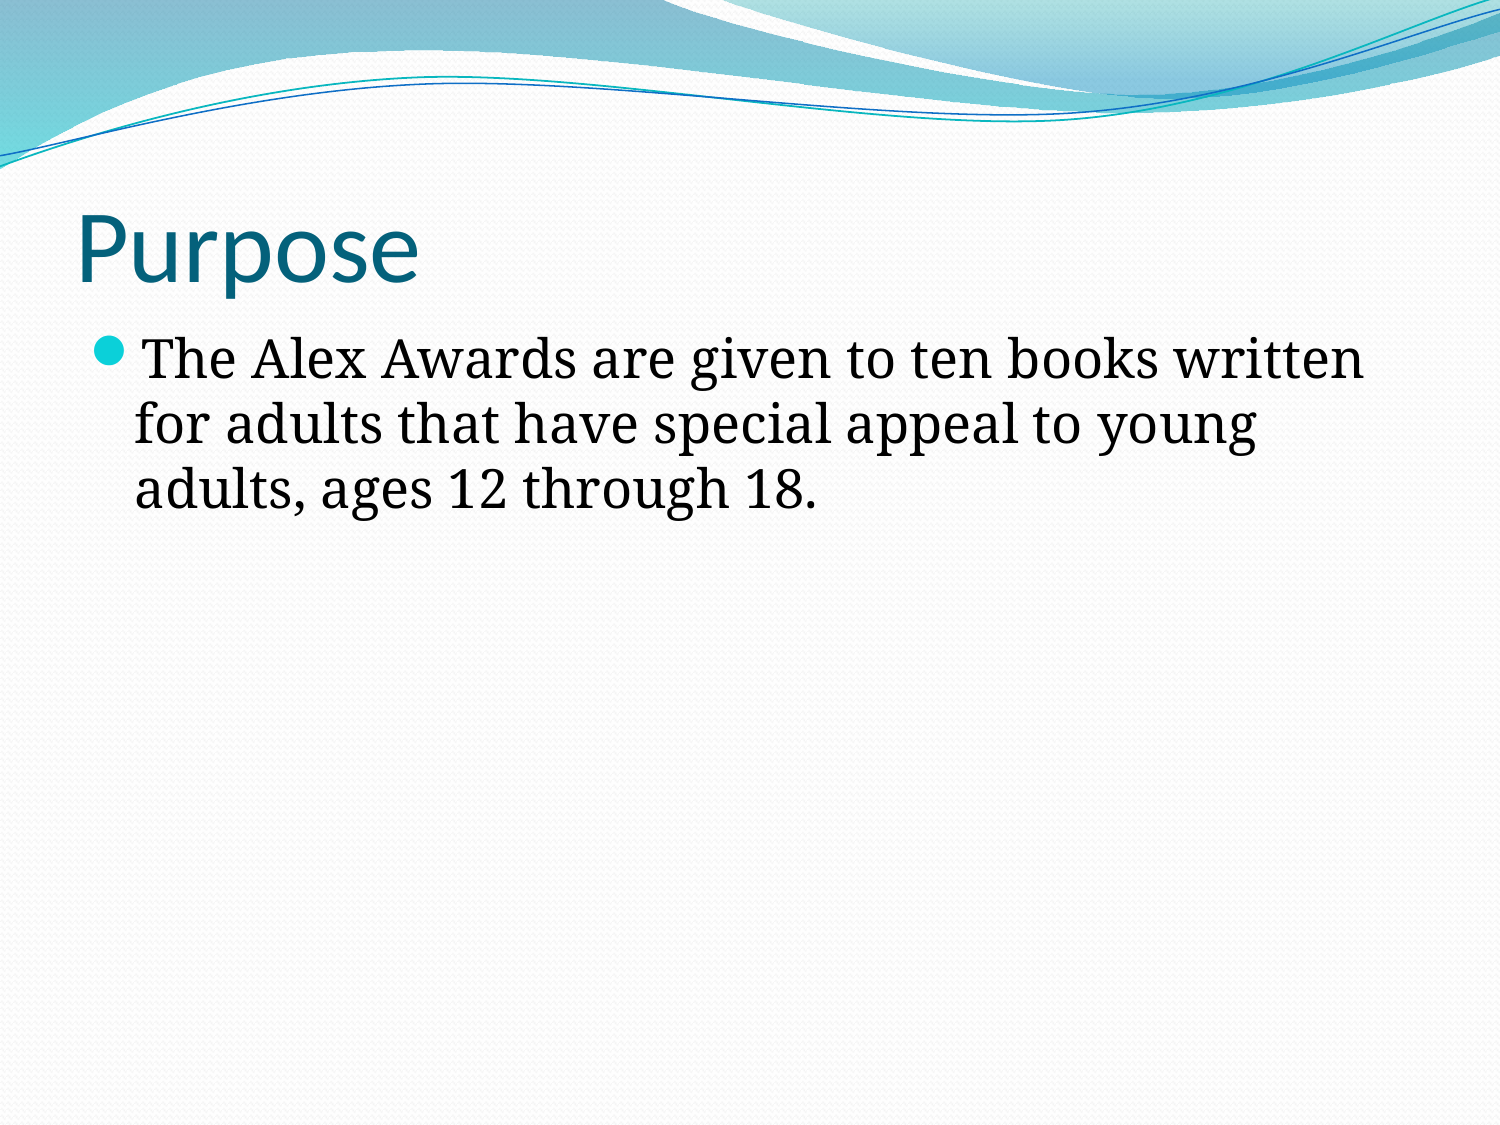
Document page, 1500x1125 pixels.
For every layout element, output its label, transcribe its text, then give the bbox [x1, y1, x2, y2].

list The Alex Awards are given to ten books written for adults that have special appeal to young adults, ages 12 through 18. [75, 317, 1425, 1038]
title Purpose [75, 115, 1425, 303]
